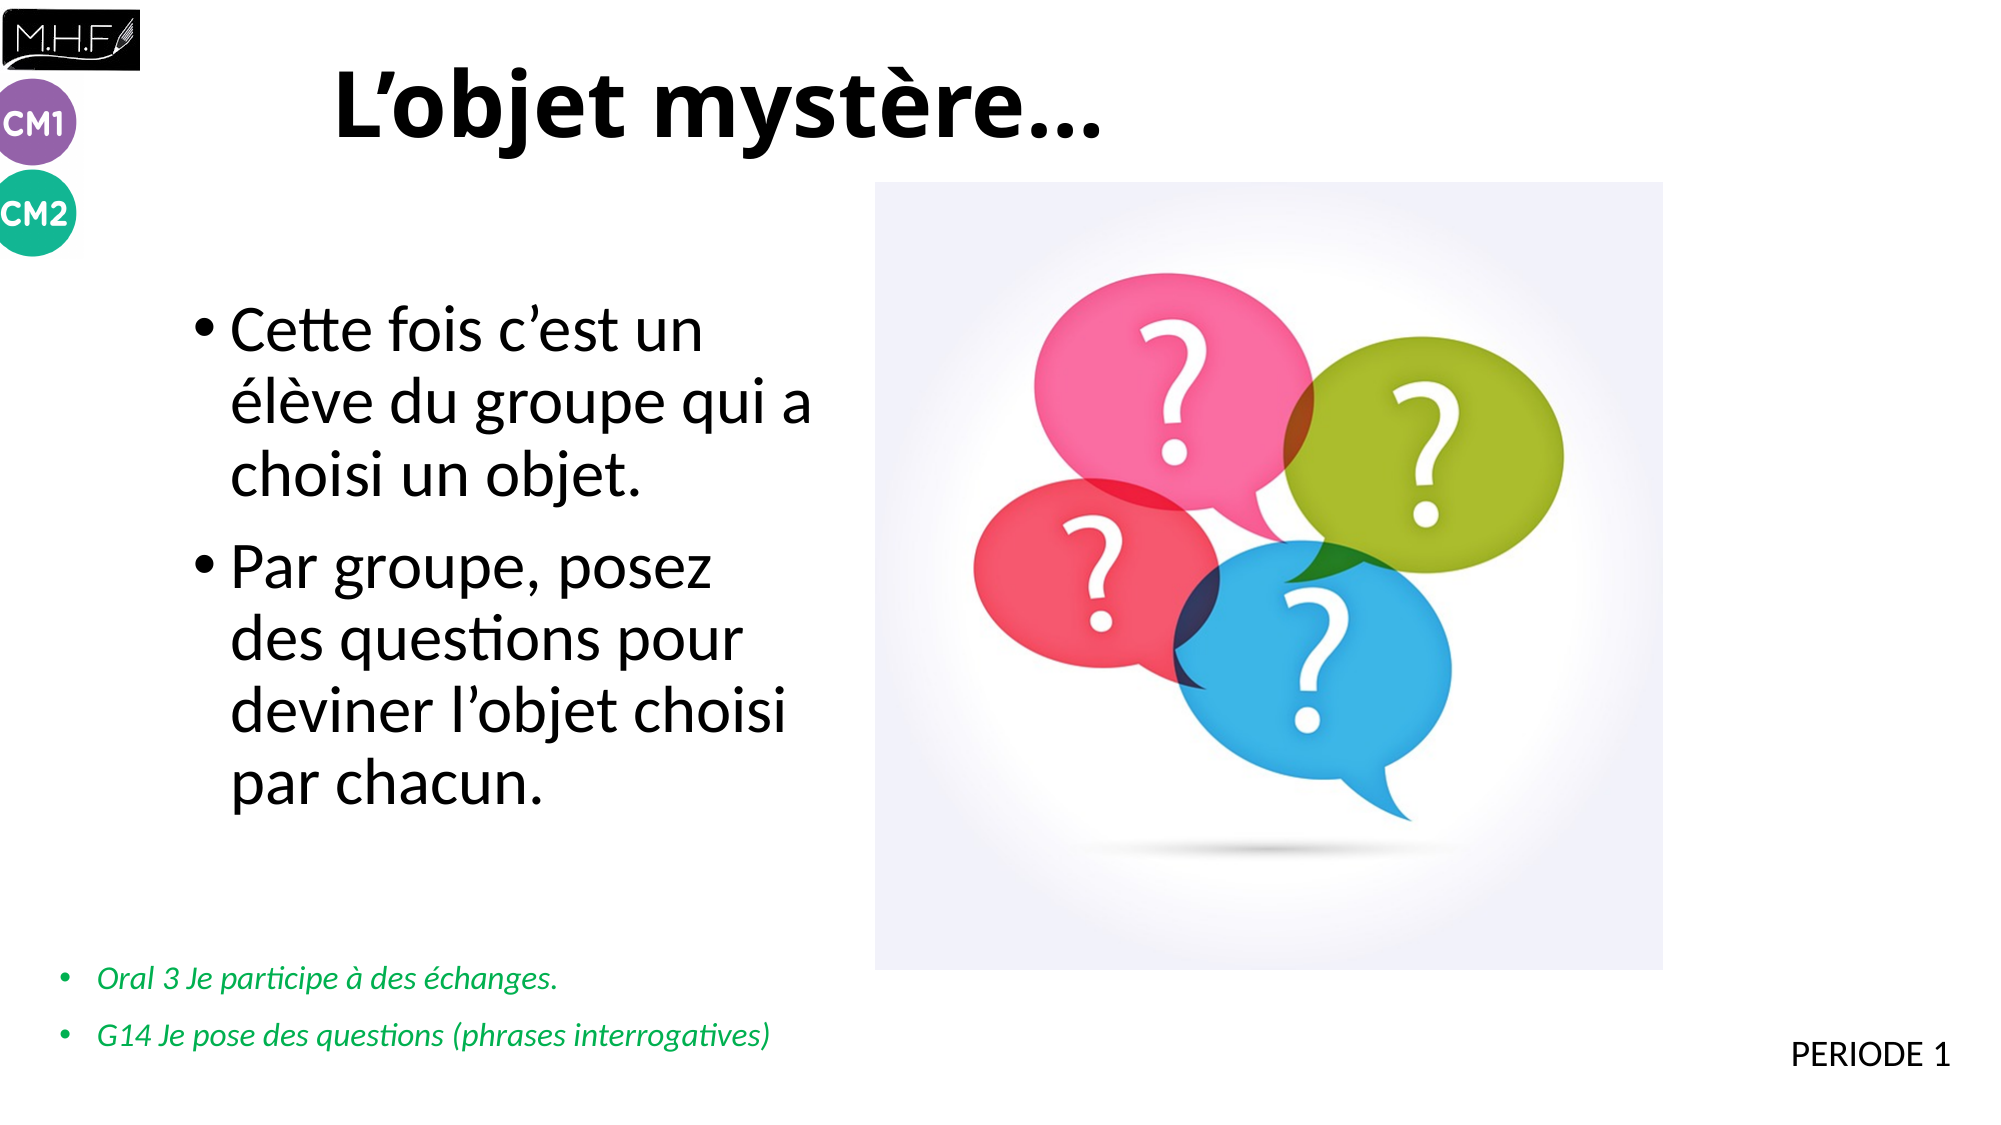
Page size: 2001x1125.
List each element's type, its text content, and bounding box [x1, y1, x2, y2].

text_box PERIODE 1 [1362, 1021, 1967, 1082]
title L’objet mystère… [316, 0, 1863, 218]
picture [0, 7, 140, 259]
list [875, 182, 1663, 970]
text_box Oral 3 Je participe à des échanges. G14 Je pose des questions (phrases interrogatives) [44, 953, 1346, 1092]
text_box Cette fois c’est un élève du groupe qui a choisi un objet. Par groupe, posez des questions pour deviner l’objet choisi par chacun. [178, 286, 832, 1057]
